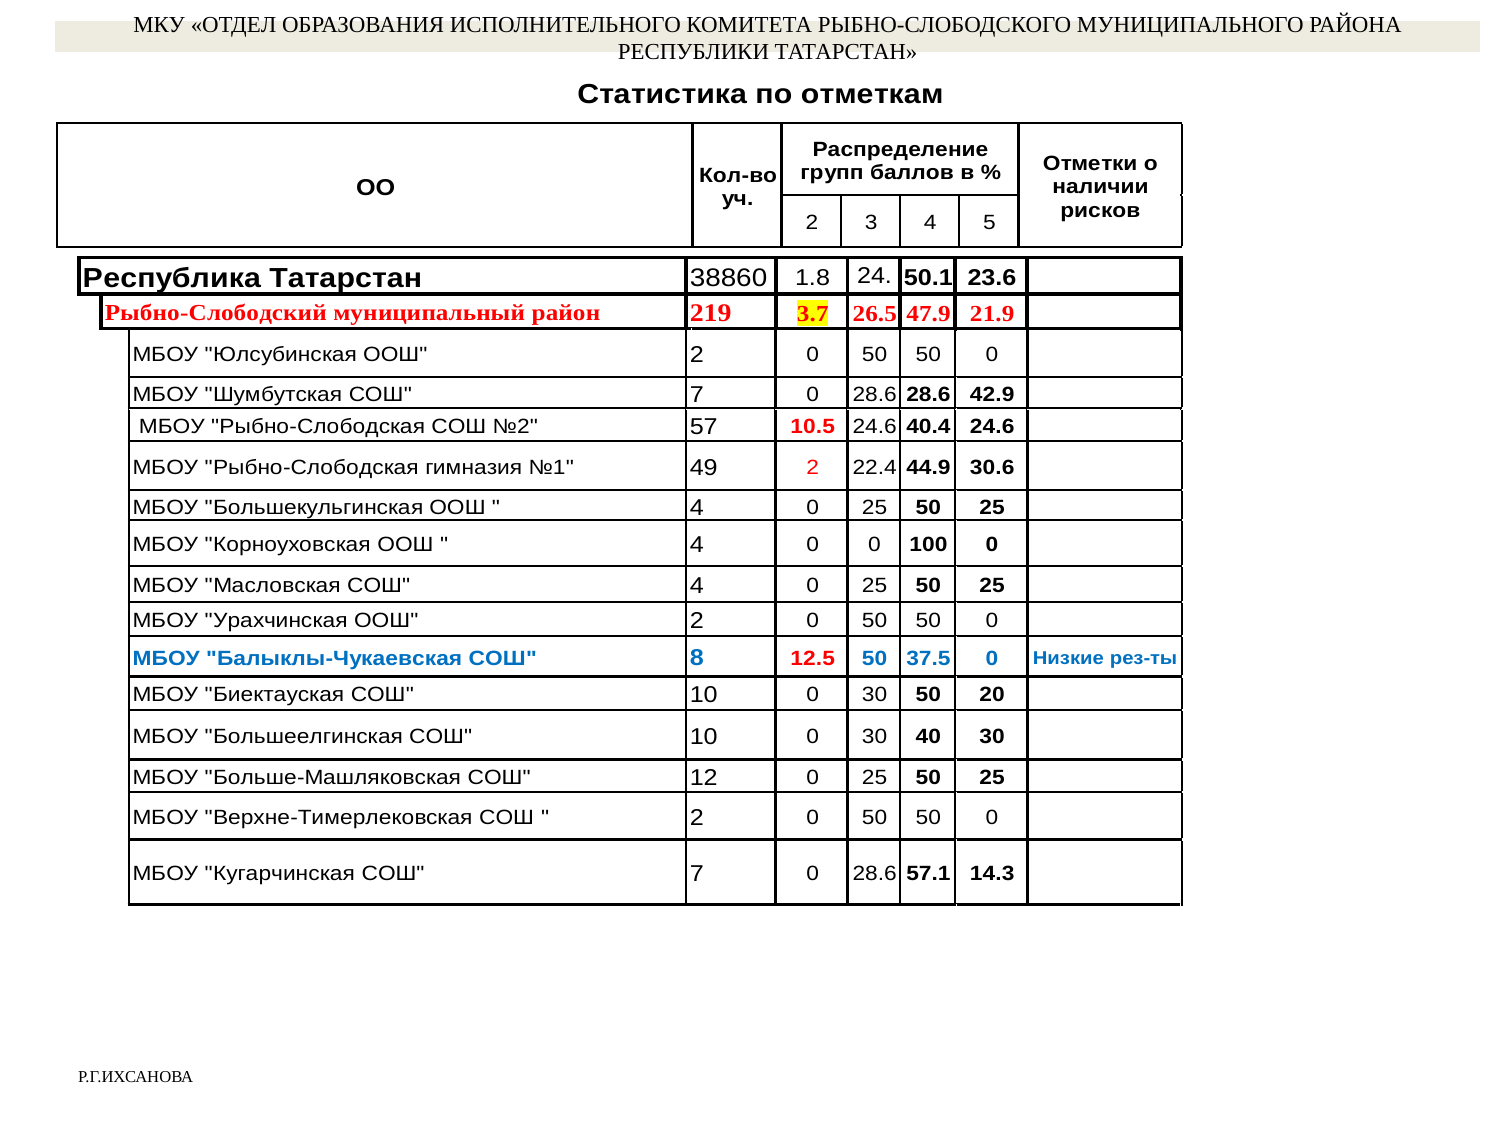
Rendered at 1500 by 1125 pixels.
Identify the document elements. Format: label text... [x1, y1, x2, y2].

text_box МКУ «ОТДЕЛ ОБРАЗОВАНИЯ ИСПОЛНИТЕЛЬНОГО КОМИТЕТА РЫБНО-СЛОБОДСКОГО МУНИЦИПАЛЬНОГО РАЙОНА РЕСПУБЛИКИ ТАТАРСТАН» [51, 17, 1484, 57]
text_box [52, 76, 1459, 966]
text_box Р.Г.ИХСАНОВА [16, 1045, 256, 1108]
